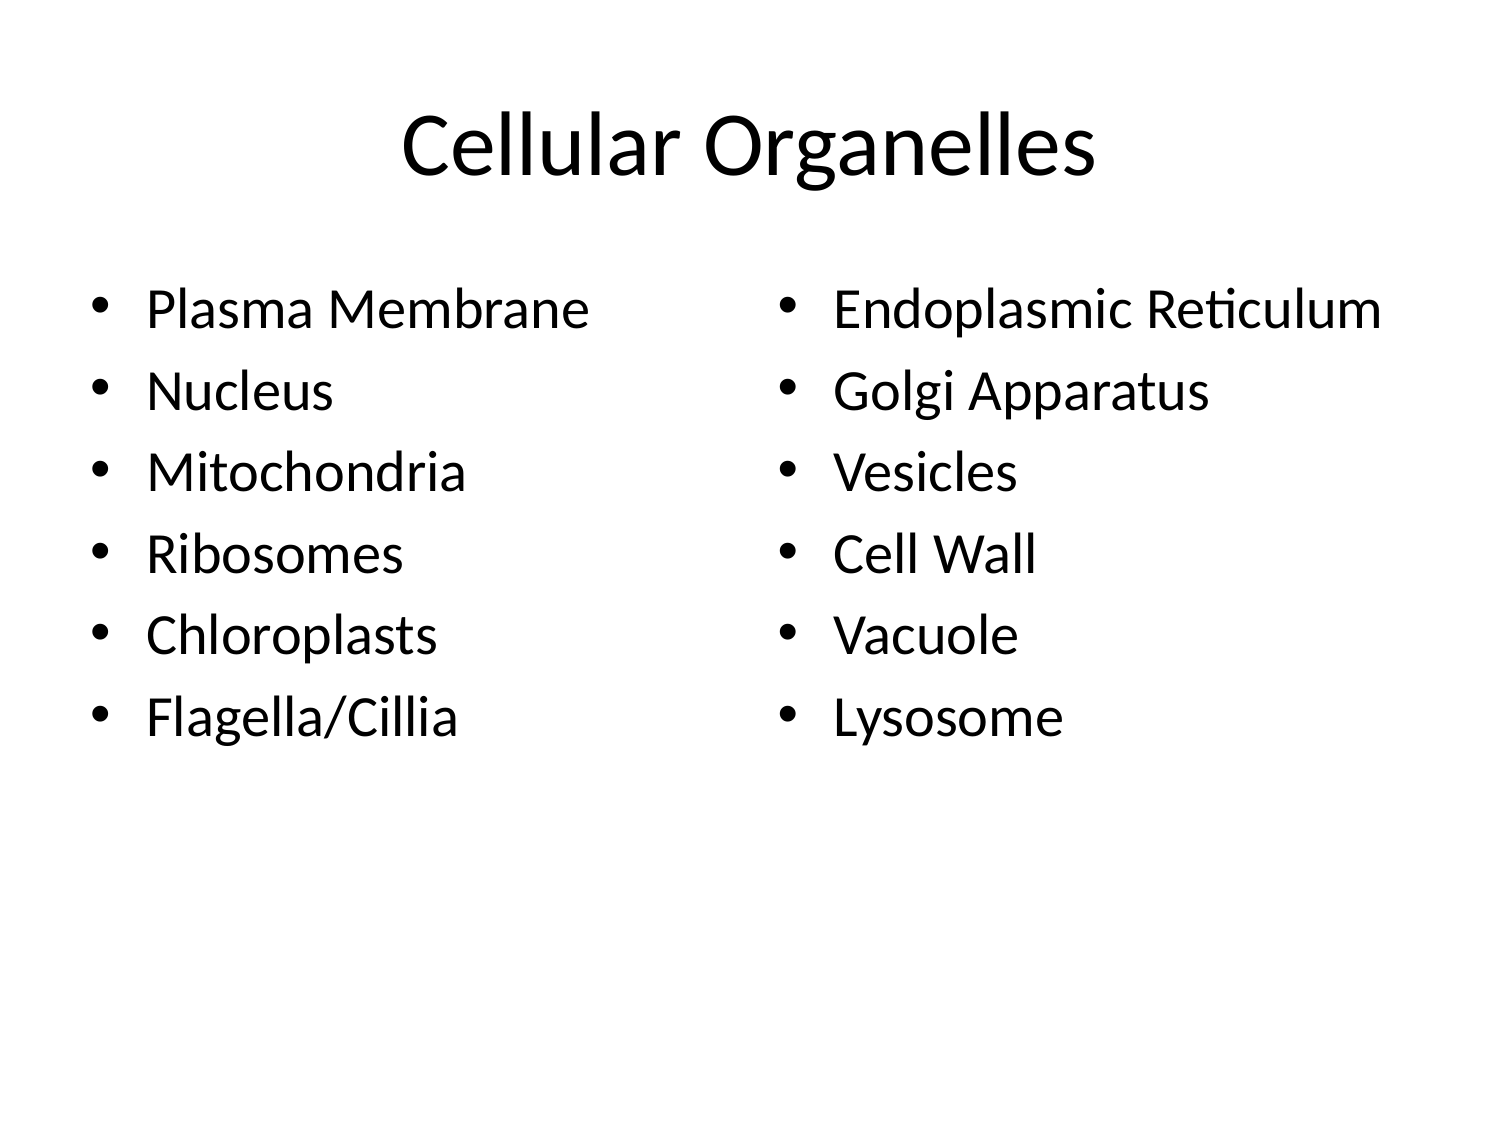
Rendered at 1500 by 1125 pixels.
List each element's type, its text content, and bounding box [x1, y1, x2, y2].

list Plasma Membrane Nucleus Mitochondria Ribosomes Chloroplasts Flagella/Cillia [75, 262, 738, 1005]
list Endoplasmic Reticulum Golgi Apparatus Vesicles Cell Wall Vacuole Lysosome [762, 262, 1425, 1005]
title Cellular Organelles [75, 45, 1425, 233]
